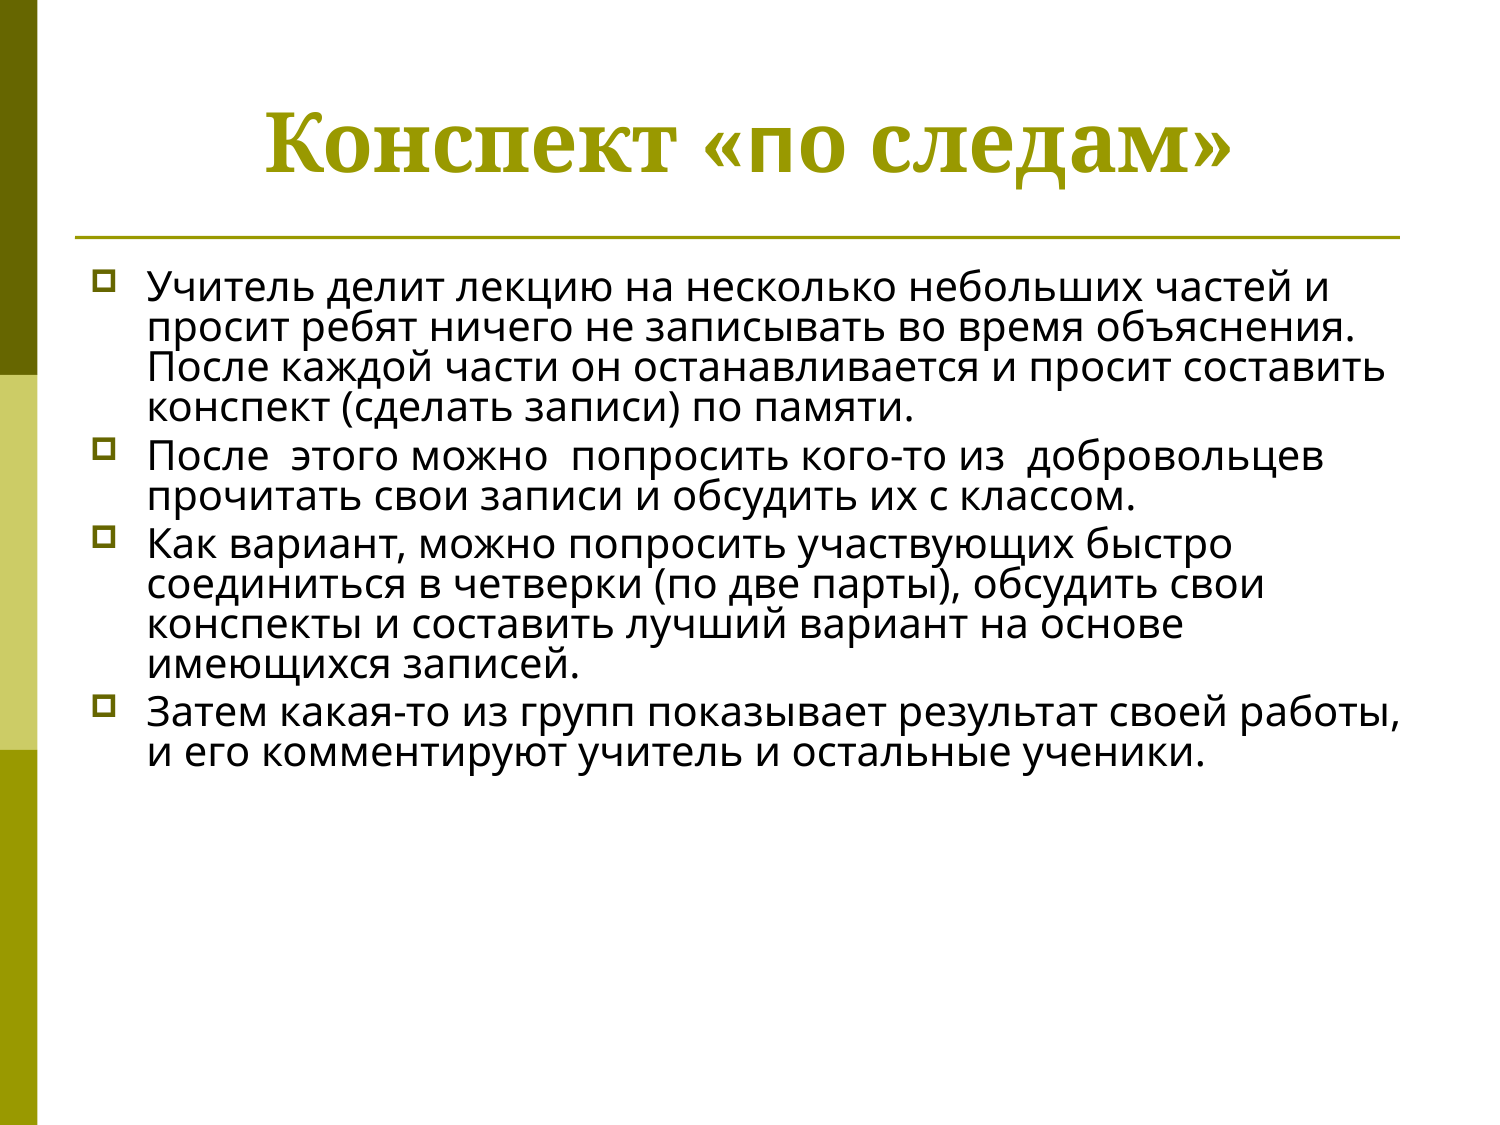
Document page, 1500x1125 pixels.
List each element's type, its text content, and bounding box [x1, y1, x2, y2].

title Конспект «по следам» [74, 45, 1426, 233]
list Учитель делит лекцию на несколько небольших частей и просит ребят ничего не записывать во время объяснения. После каждой части он останавливается и просит составить конспект (сделать записи) по памяти. После этого можно попросить кого-то из добровольцев прочитать свои записи и обсудить их с классом. Как вариант, можно попросить участвующих быстро соединиться в четверки (по две парты), обсудить свои конспекты и составить лучший вариант на основе имеющихся записей. Затем какая-то из групп показывает результат своей работы, и его комментируют учитель и остальные ученики. [74, 262, 1426, 1006]
